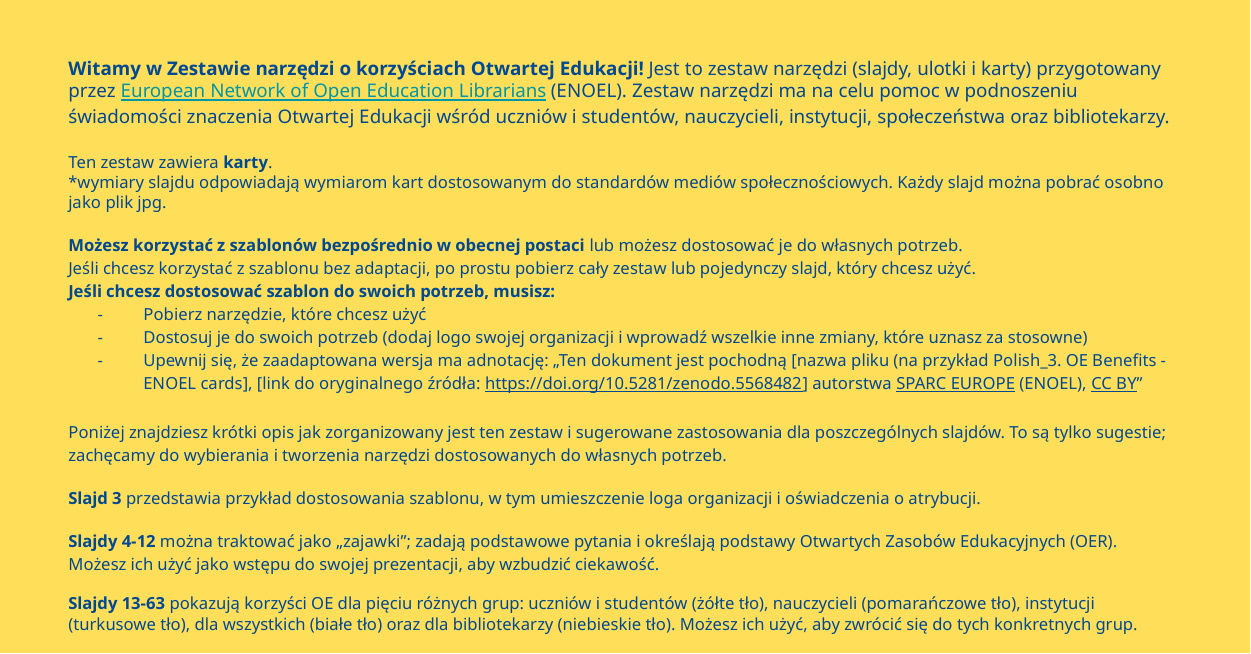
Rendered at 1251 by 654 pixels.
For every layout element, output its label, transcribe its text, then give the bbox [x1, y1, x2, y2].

text_box Witamy w Zestawie narzędzi o korzyściach Otwartej Edukacji! Jest to zestaw narzędzi (slajdy, ulotki i karty) przygotowany przez European Network of Open Education Librarians (ENOEL). Zestaw narzędzi ma na celu pomoc w podnoszeniu świadomości znaczenia Otwartej Edukacji wśród uczniów i studentów, nauczycieli, instytucji, społeczeństwa oraz bibliotekarzy. Ten zestaw zawiera karty. *wymiary slajdu odpowiadają wymiarom kart dostosowanym do standardów mediów społecznościowych. Każdy slajd można pobrać osobno jako plik jpg. Możesz korzystać z szablonów bezpośrednio w obecnej postaci lub możesz dostosować je do własnych potrzeb. Jeśli chcesz korzystać z szablonu bez adaptacji, po prostu pobierz cały zestaw lub pojedynczy slajd, który chcesz użyć. Jeśli chcesz dostosować szablon do swoich potrzeb, musisz: Pobierz narzędzie, które chcesz użyć Dostosuj je do swoich potrzeb (dodaj logo swojej organizacji i wprowadź wszelkie inne zmiany, które uznasz za stosowne) Upewnij się, że zaadaptowana wersja ma adnotację: „Ten dokument jest pochodną [nazwa pliku (na przykład Polish_3. OE Benefits - ENOEL cards], [link do oryginalnego źródła: https://doi.org/10.5281/zenodo.5568482] autorstwa SPARC EUROPE (ENOEL), CC BY” Poniżej znajdziesz krótki opis jak zorganizowany jest ten zestaw i sugerowane zastosowania dla poszczególnych slajdów. To są tylko sugestie; zachęcamy do wybierania i tworzenia narzędzi dostosowanych do własnych potrzeb. Slajd 3 przedstawia przykład dostosowania szablonu, w tym umieszczenie loga organizacji i oświadczenia o atrybucji. Slajdy 4-12 można traktować jako „zajawki”; zadają podstawowe pytania i określają podstawy Otwartych Zasobów Edukacyjnych (OER). Możesz ich użyć jako wstępu do swojej prezentacji, aby wzbudzić ciekawość. Slajdy 13-63 pokazują korzyści OE dla pięciu różnych grup: uczniów i studentów (żółte tło), nauczycieli (pomarańczowe tło), instytucji (turkusowe tło), dla wszystkich (białe tło) oraz dla bibliotekarzy (niebieskie tło). Możesz ich użyć, aby zwrócić się do tych konkretnych grup. [53, 41, 1200, 649]
